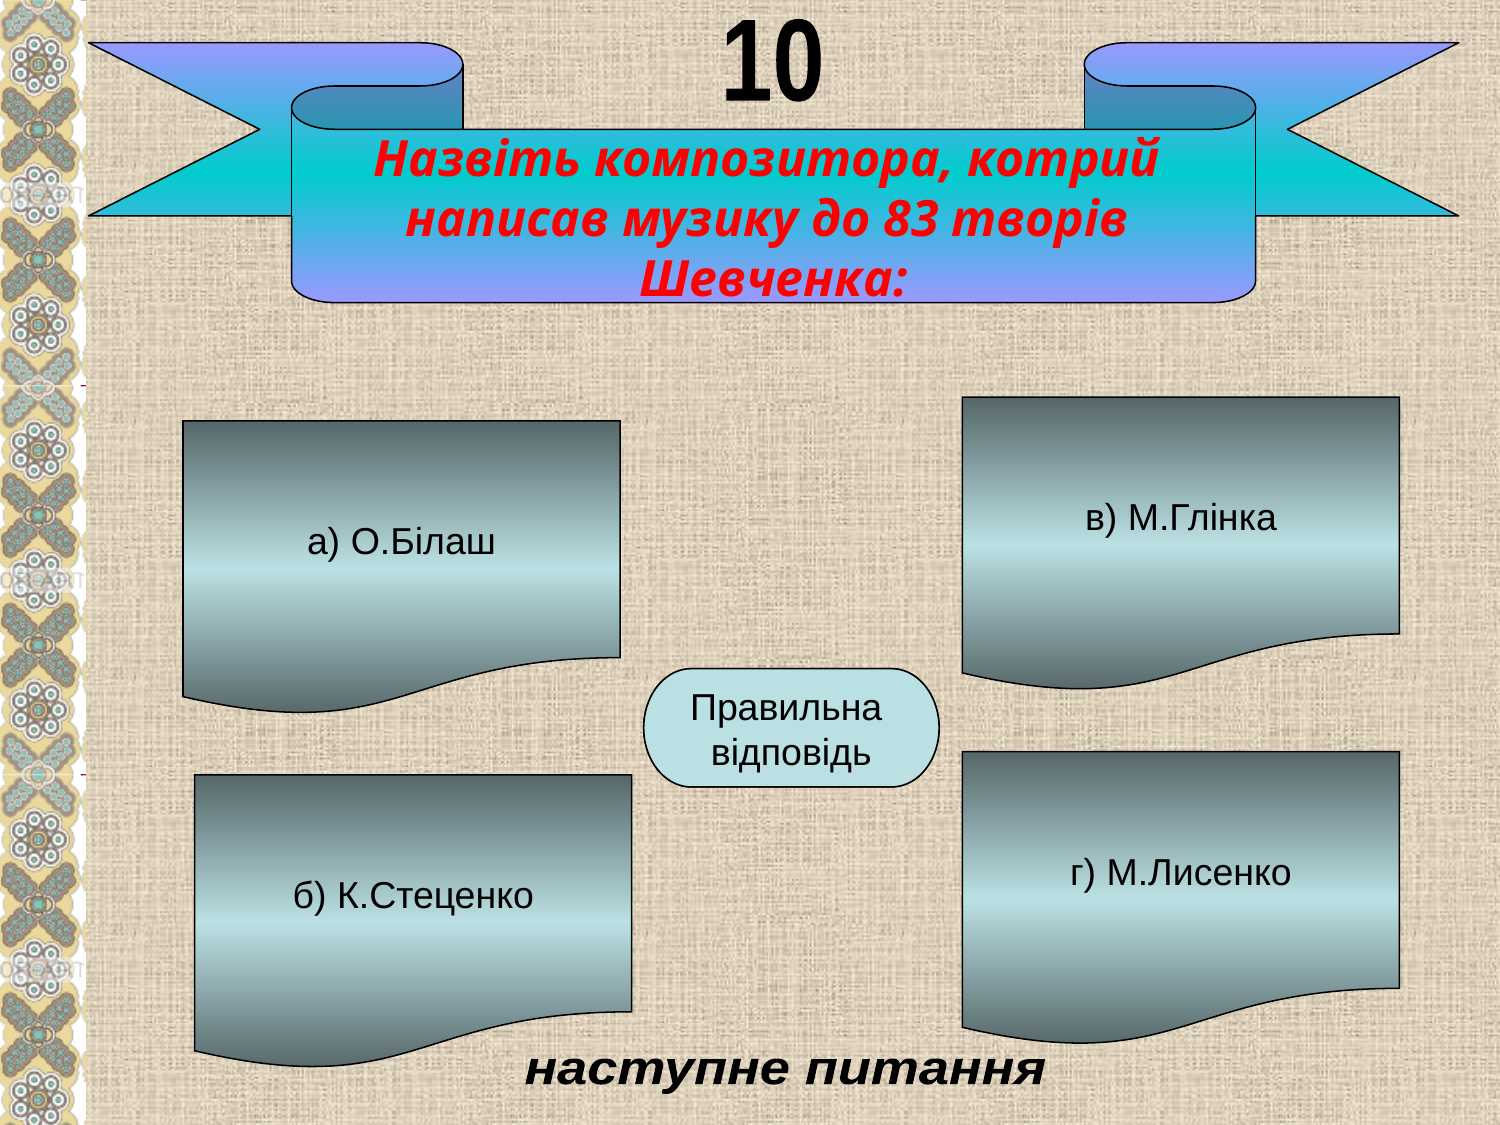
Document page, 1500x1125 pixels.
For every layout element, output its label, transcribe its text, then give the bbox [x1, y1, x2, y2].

picture [0, 0, 1500, 1125]
text_box а) О.Білаш [183, 420, 621, 713]
text_box г) М.Лисенко [962, 751, 1400, 1044]
text_box Назвіть композитора, котрий написав музику до 83 творів Шевченка: [90, 42, 1459, 303]
text_box б) К.Стеценко [194, 774, 632, 1067]
text_box в) М.Глінка [962, 397, 1400, 689]
text_box Правильна відповідь [643, 668, 940, 787]
